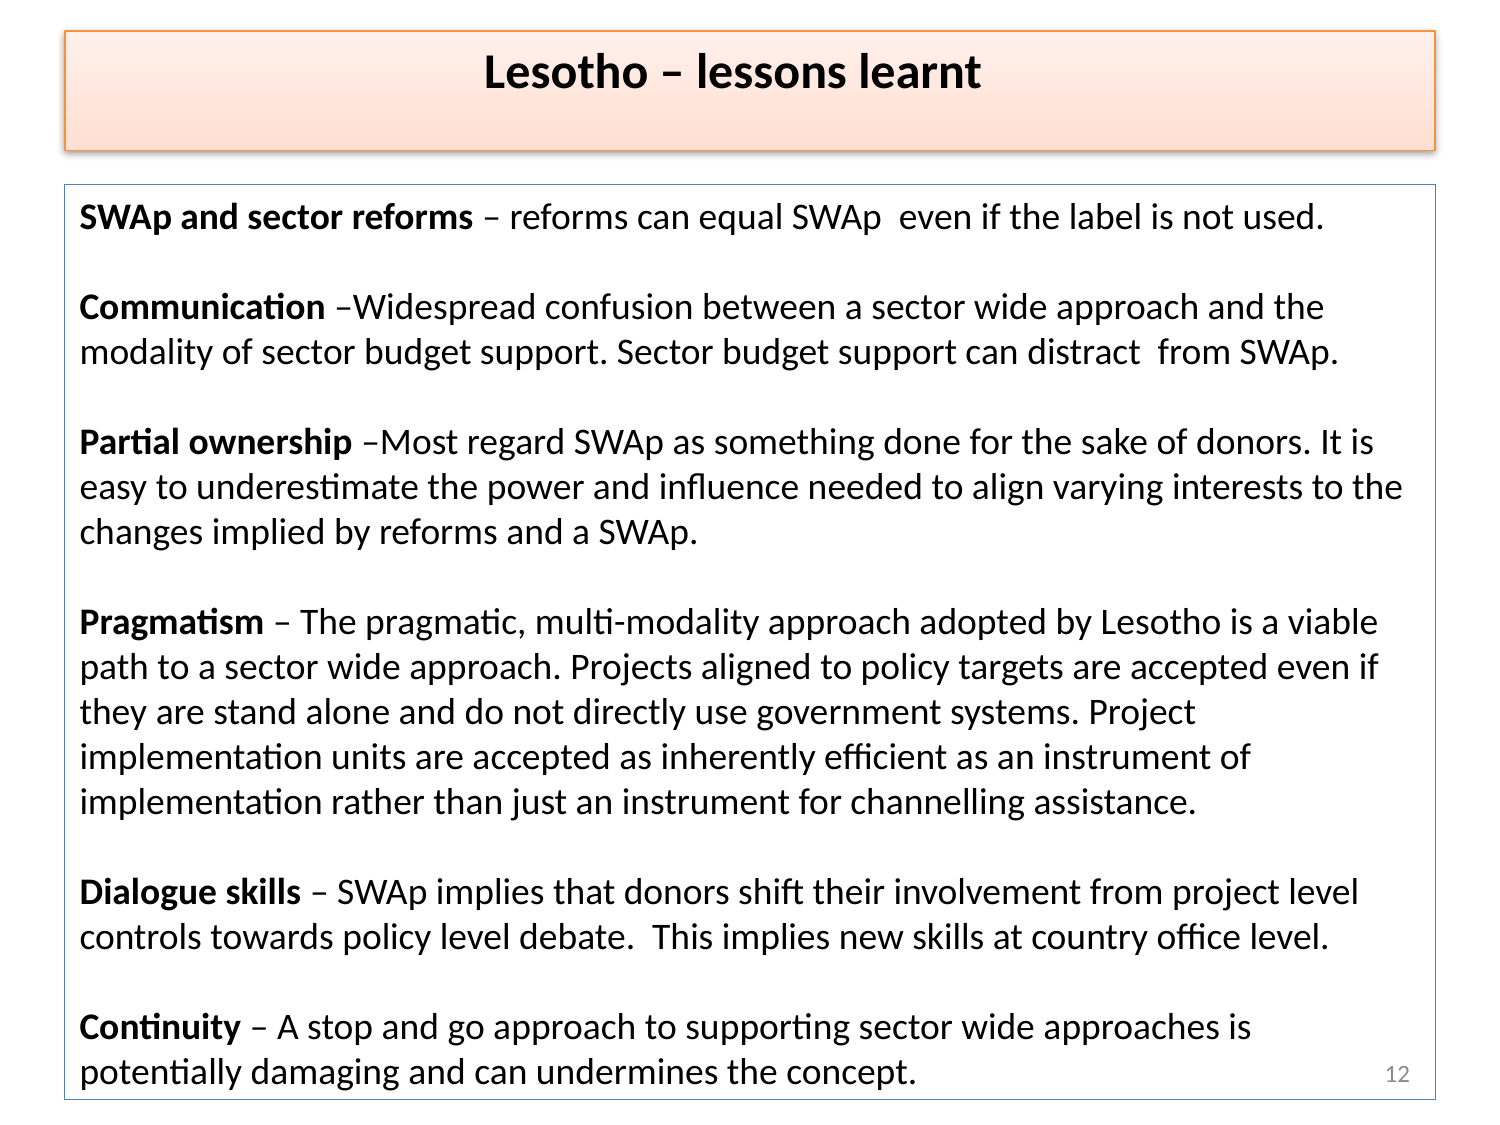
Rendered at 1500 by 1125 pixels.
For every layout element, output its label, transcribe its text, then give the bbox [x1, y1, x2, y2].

text_box SWAp and sector reforms – reforms can equal SWAp even if the label is not used. Communication –Widespread confusion between a sector wide approach and the modality of sector budget support. Sector budget support can distract from SWAp. Partial ownership –Most regard SWAp as something done for the sake of donors. It is easy to underestimate the power and influence needed to align varying interests to the changes implied by reforms and a SWAp. Pragmatism – The pragmatic, multi-modality approach adopted by Lesotho is a viable path to a sector wide approach. Projects aligned to policy targets are accepted even if they are stand alone and do not directly use government systems. Project implementation units are accepted as inherently efficient as an instrument of implementation rather than just an instrument for channelling assistance. Dialogue skills – SWAp implies that donors shift their involvement from project level controls towards policy level debate. This implies new skills at country office level. Continuity – A stop and go approach to supporting sector wide approaches is potentially damaging and can undermines the concept. [64, 184, 1436, 1100]
text_box Lesotho – lessons learnt [64, 30, 1436, 151]
slide_number 12 [1074, 1042, 1425, 1103]
